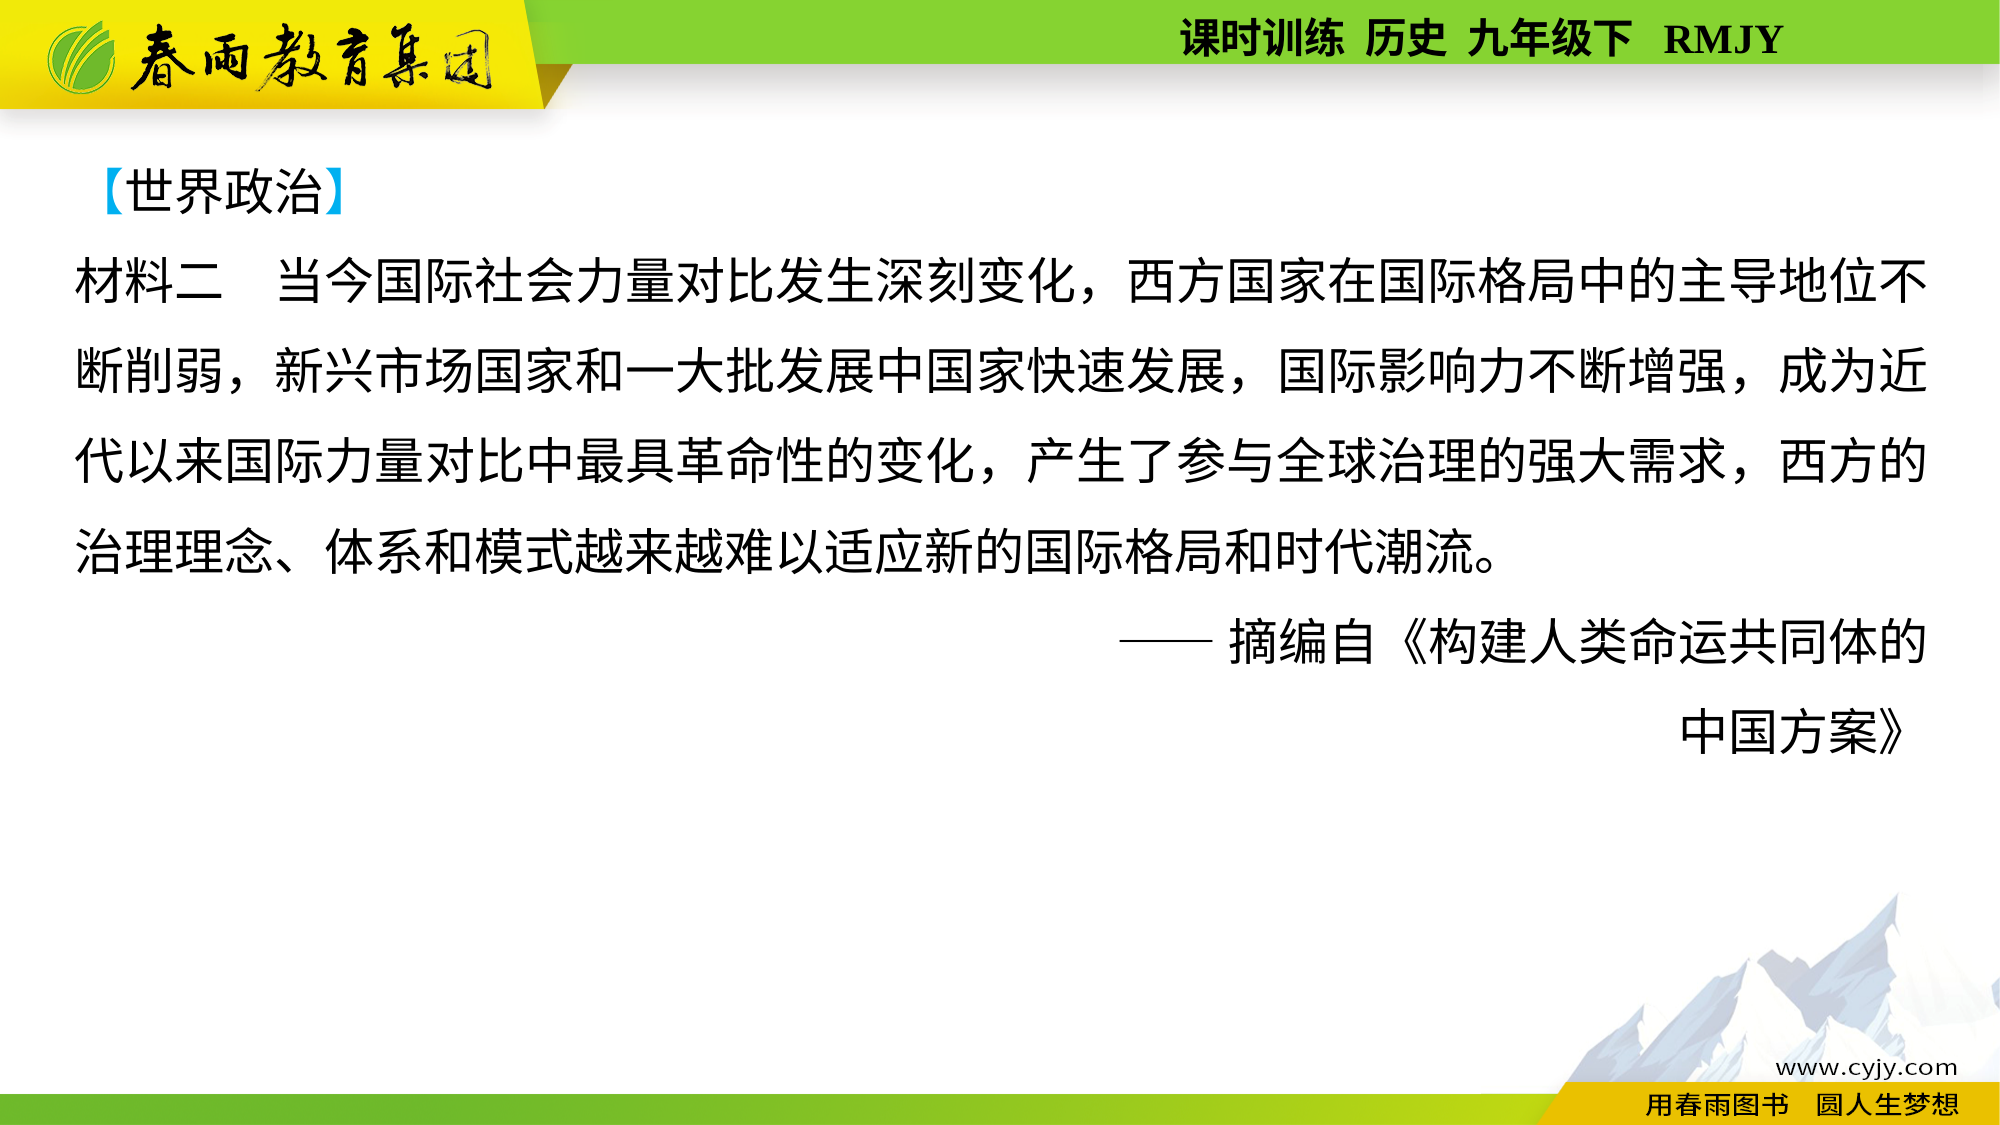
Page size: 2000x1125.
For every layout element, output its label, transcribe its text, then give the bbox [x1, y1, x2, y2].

list 【世界政治】 材料二 当今国际社会力量对比发生深刻变化，西方国家在国际格局中的主导地位不断削弱，新兴市场国家和一大批发展中国家快速发展，国际影响力不断增强，成为近代以来国际力量对比中最具革命性的变化，产生了参与全球治理的强大需求，西方的治理理念、体系和模式越来越难以适应新的国际格局和时代潮流。 ——摘编自《构建人类命运共同体的 中国方案》 [59, 122, 1944, 763]
picture [0, 0, 2000, 1125]
